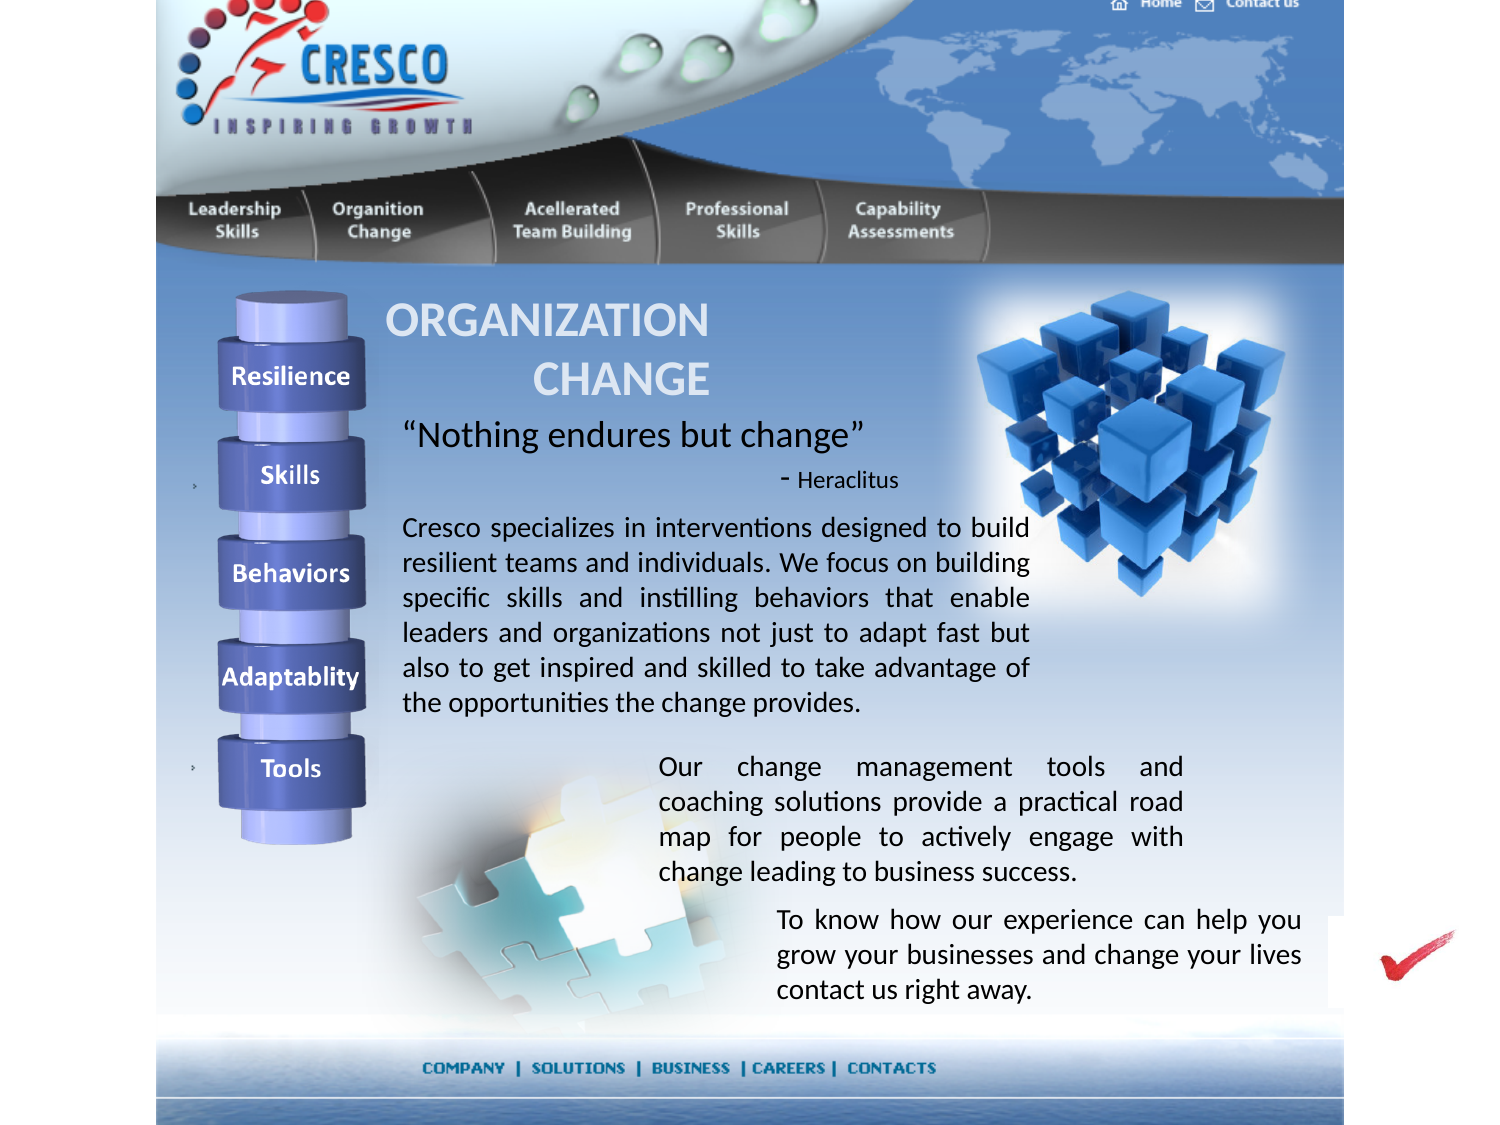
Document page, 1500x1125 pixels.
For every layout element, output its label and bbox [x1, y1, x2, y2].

picture [155, 0, 1500, 1125]
